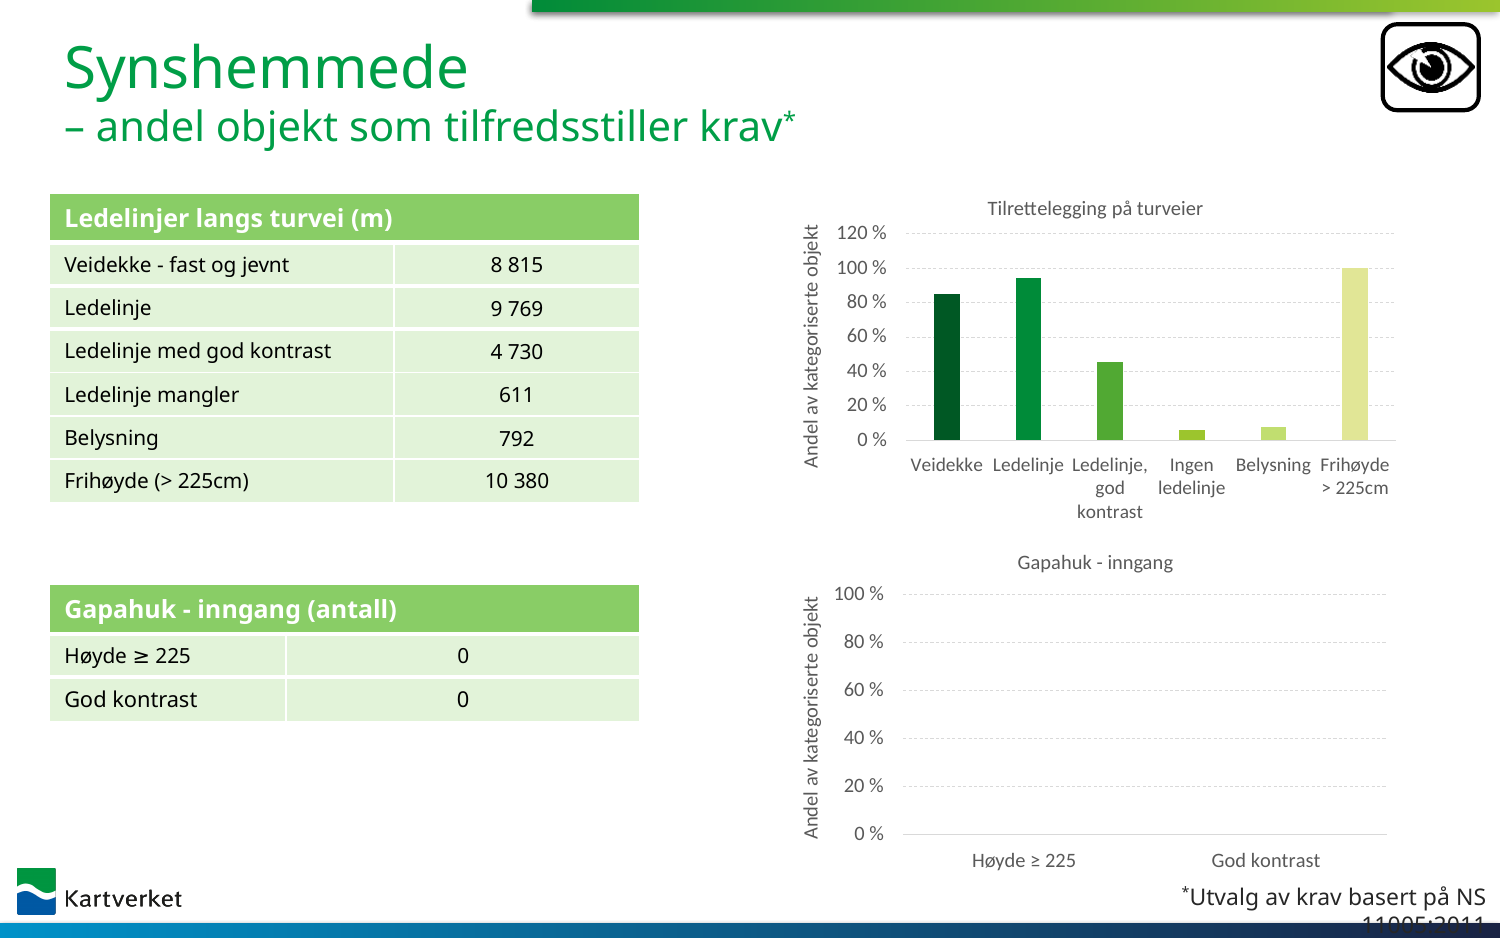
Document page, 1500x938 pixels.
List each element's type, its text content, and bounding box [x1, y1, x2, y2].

table_cell Ledelinje [50, 288, 393, 327]
table_header Ledelinjer langs turvei (m) [50, 194, 639, 240]
table_cell Høyde ≥ 225 [50, 636, 285, 675]
table_header Gapahuk - inngang (antall) [50, 585, 639, 632]
table_cell Ledelinje mangler [50, 373, 393, 415]
table_cell 611 [395, 373, 639, 415]
table_cell 4 730 [395, 331, 639, 372]
table_cell Ledelinje med god kontrast [50, 331, 393, 372]
picture [791, 187, 1400, 526]
table_cell God kontrast [50, 679, 285, 721]
table_cell Belysning [50, 417, 393, 458]
picture [791, 541, 1400, 880]
table_cell Frihøyde (> 225cm) [50, 460, 393, 502]
table_cell 10 380 [395, 460, 639, 502]
table_cell Veidekke - fast og jevnt [50, 245, 393, 284]
table_cell 9 769 [395, 288, 639, 327]
text_box Synshemmede – andel objekt som tilfredsstiller krav* [49, 24, 1431, 158]
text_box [1382, 24, 1480, 111]
table_cell 0 [287, 679, 639, 721]
table_cell 8 815 [395, 245, 639, 284]
table_cell 792 [395, 417, 639, 458]
table_cell 0 [287, 636, 639, 675]
text_box *Utvalg av krav basert på NS 11005:2011 [1068, 873, 1500, 938]
